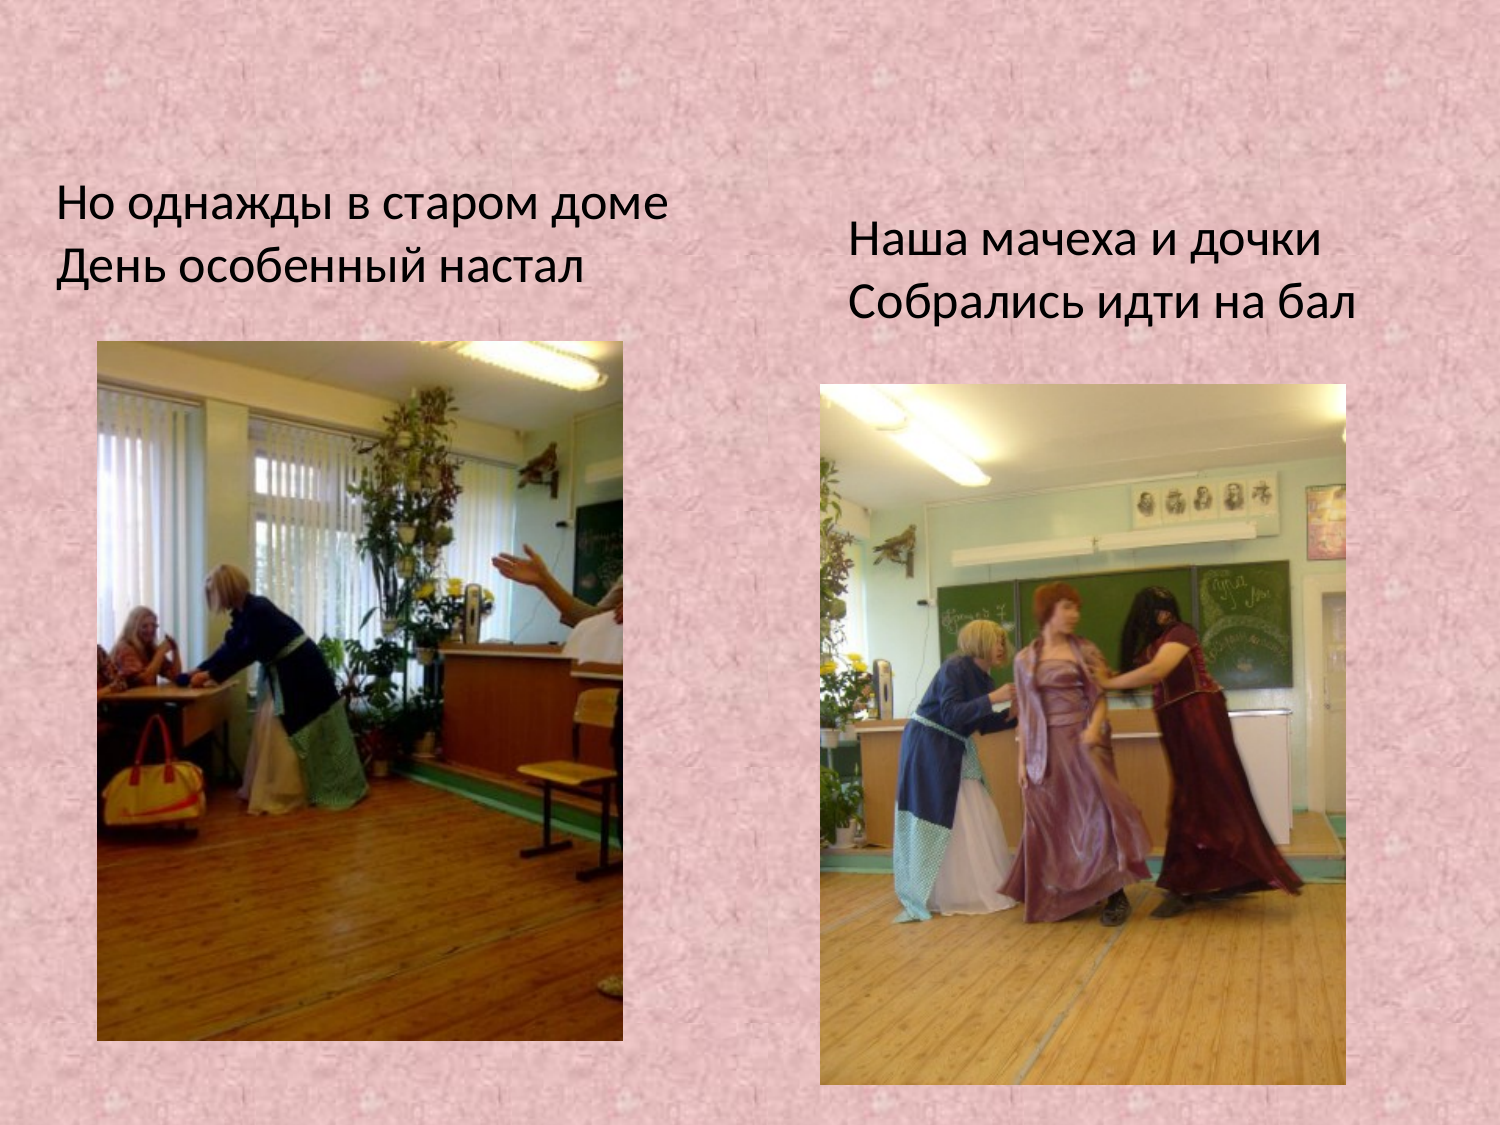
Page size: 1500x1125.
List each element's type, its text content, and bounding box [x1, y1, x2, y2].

text_box Но однажды в старом доме День особенный настал [41, 160, 727, 301]
picture [0, 0, 1500, 1125]
text_box Наша мачеха и дочки Собрались идти на бал [834, 196, 1402, 336]
